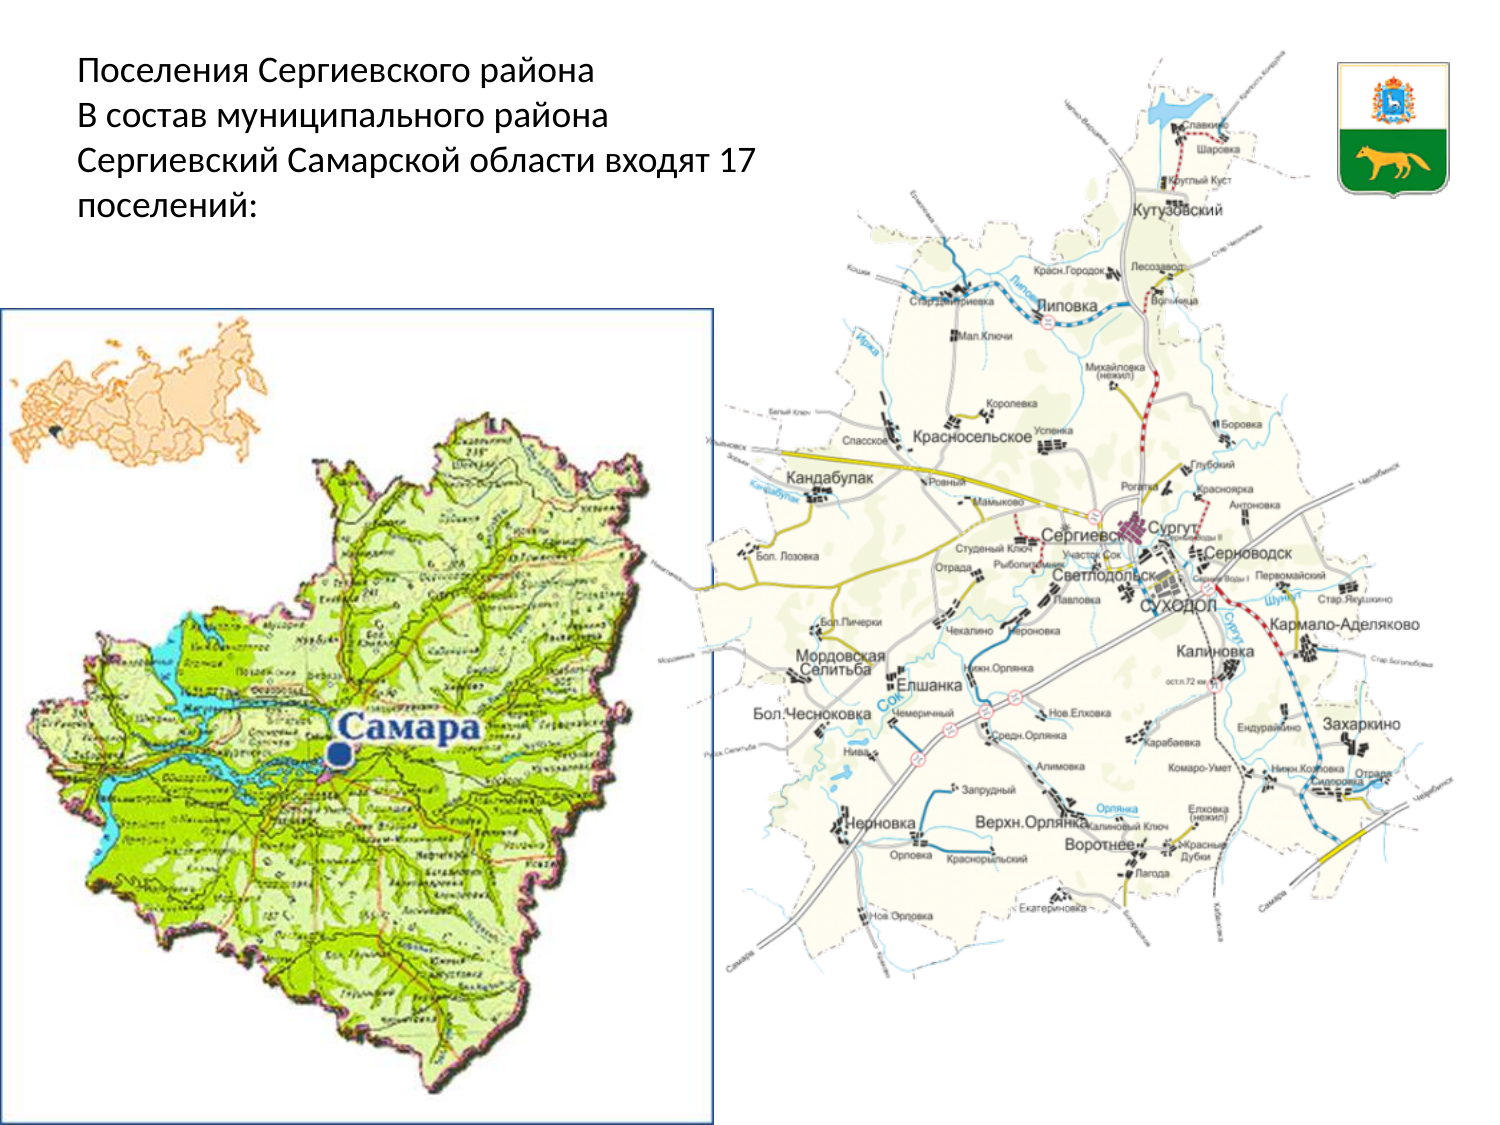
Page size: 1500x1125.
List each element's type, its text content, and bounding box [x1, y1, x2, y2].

text_box Поселения Сергиевского района В состав муниципального района Сергиевский Самарской области входят 17 поселений: [62, 37, 813, 233]
picture [0, 49, 1457, 1125]
